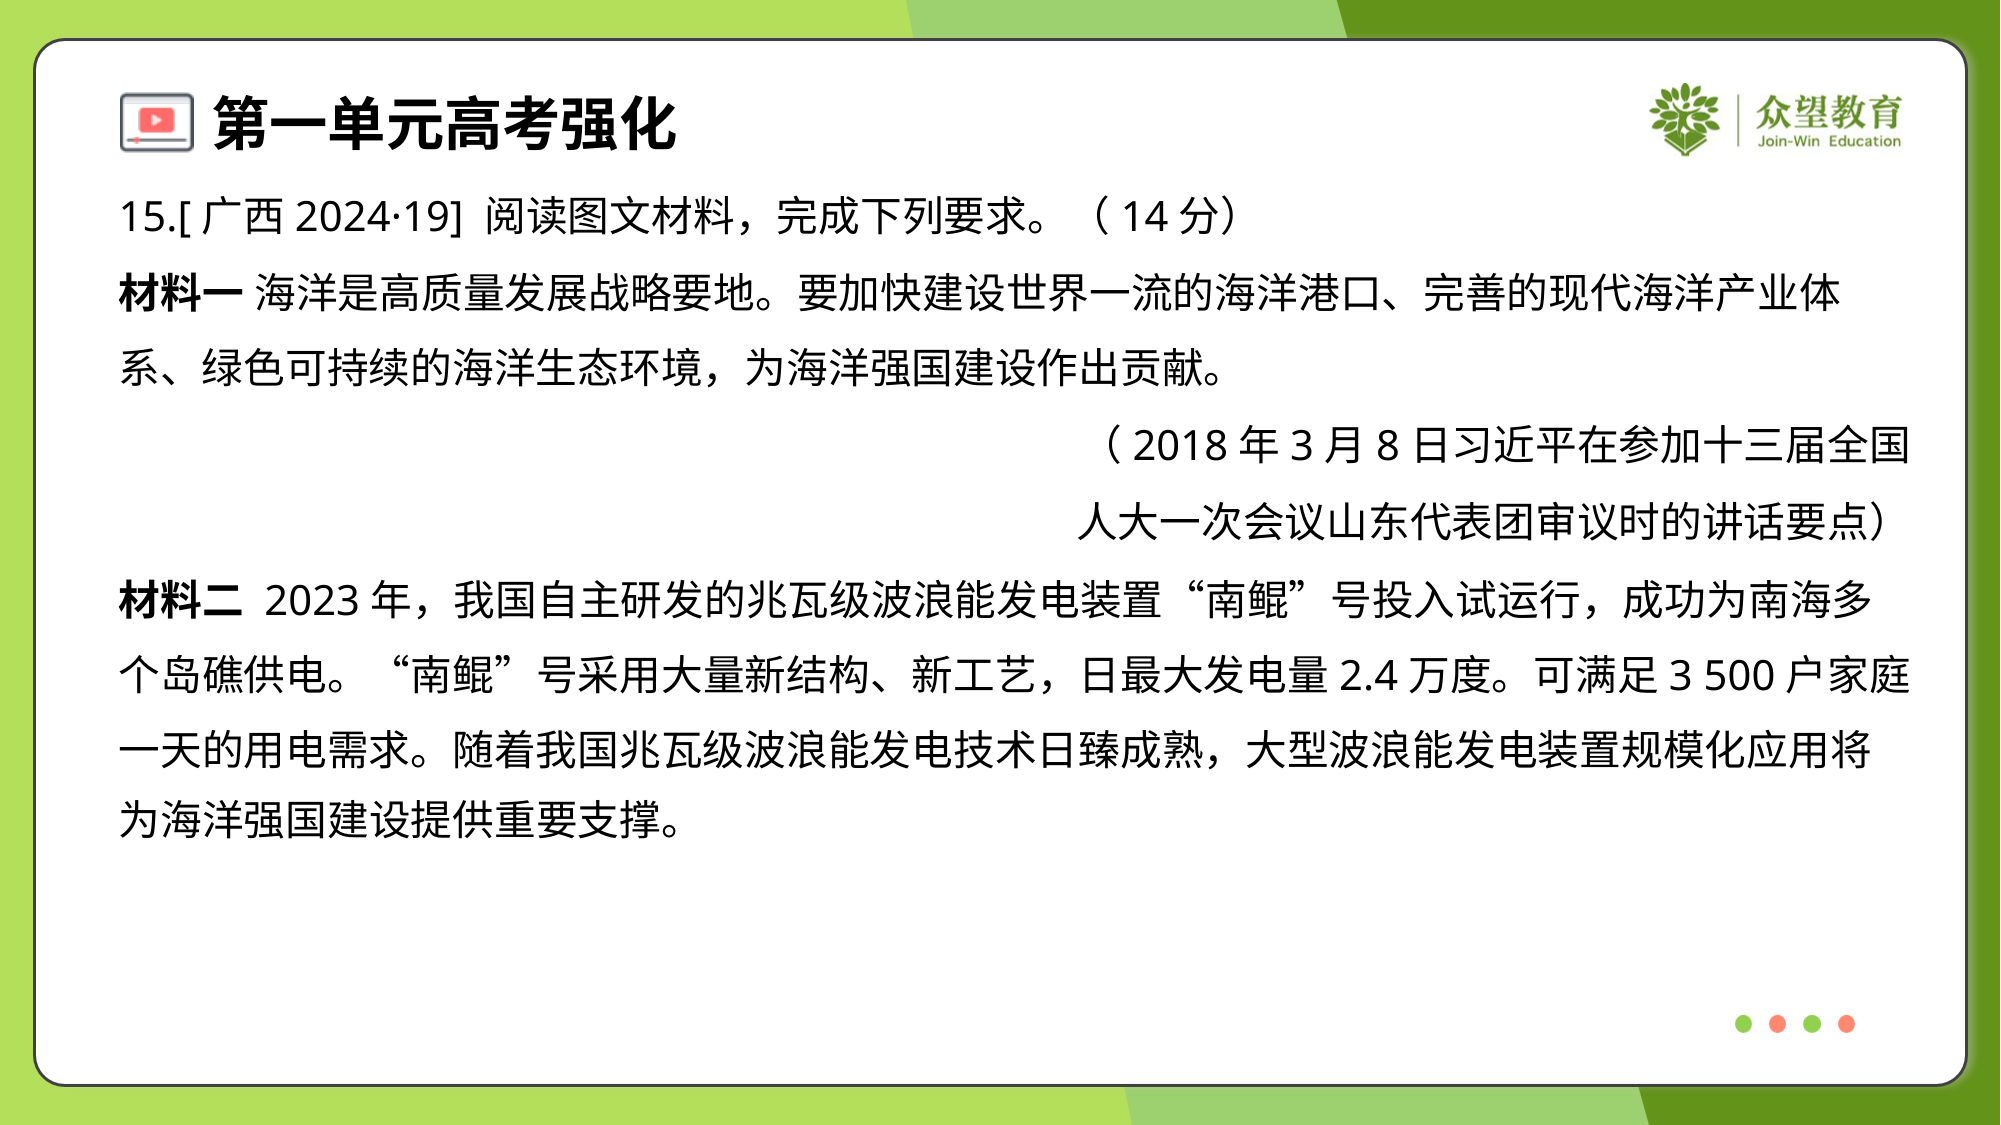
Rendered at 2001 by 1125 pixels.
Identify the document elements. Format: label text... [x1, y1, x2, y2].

text_box 15.[广西2024·19] 阅读图文材料，完成下列要求。（14分） 材料一 海洋是高质量发展战略要地。要加快建设世界一流的海洋港口、完善的现代海洋产业体 系、绿色可持续的海洋生态环境，为海洋强国建设作出贡献。 （2018年3月8日习近平在参加十三届全国 人大一次会议山东代表团审议时的讲话要点） 材料二 2023年，我国自主研发的兆瓦级波浪能发电装置“南鲲”号投入试运行，成功为南海多 个岛礁供电。“南鲲”号采用大量新结构、新工艺，日最大发电量2.4万度。可满足3 500户家庭 一天的用电需求。随着我国兆瓦级波浪能发电技术日臻成熟，大型波浪能发电装置规模化应用将 为海洋强国建设提供重要支撑。 [118, 164, 1883, 837]
picture [0, 0, 2000, 1125]
